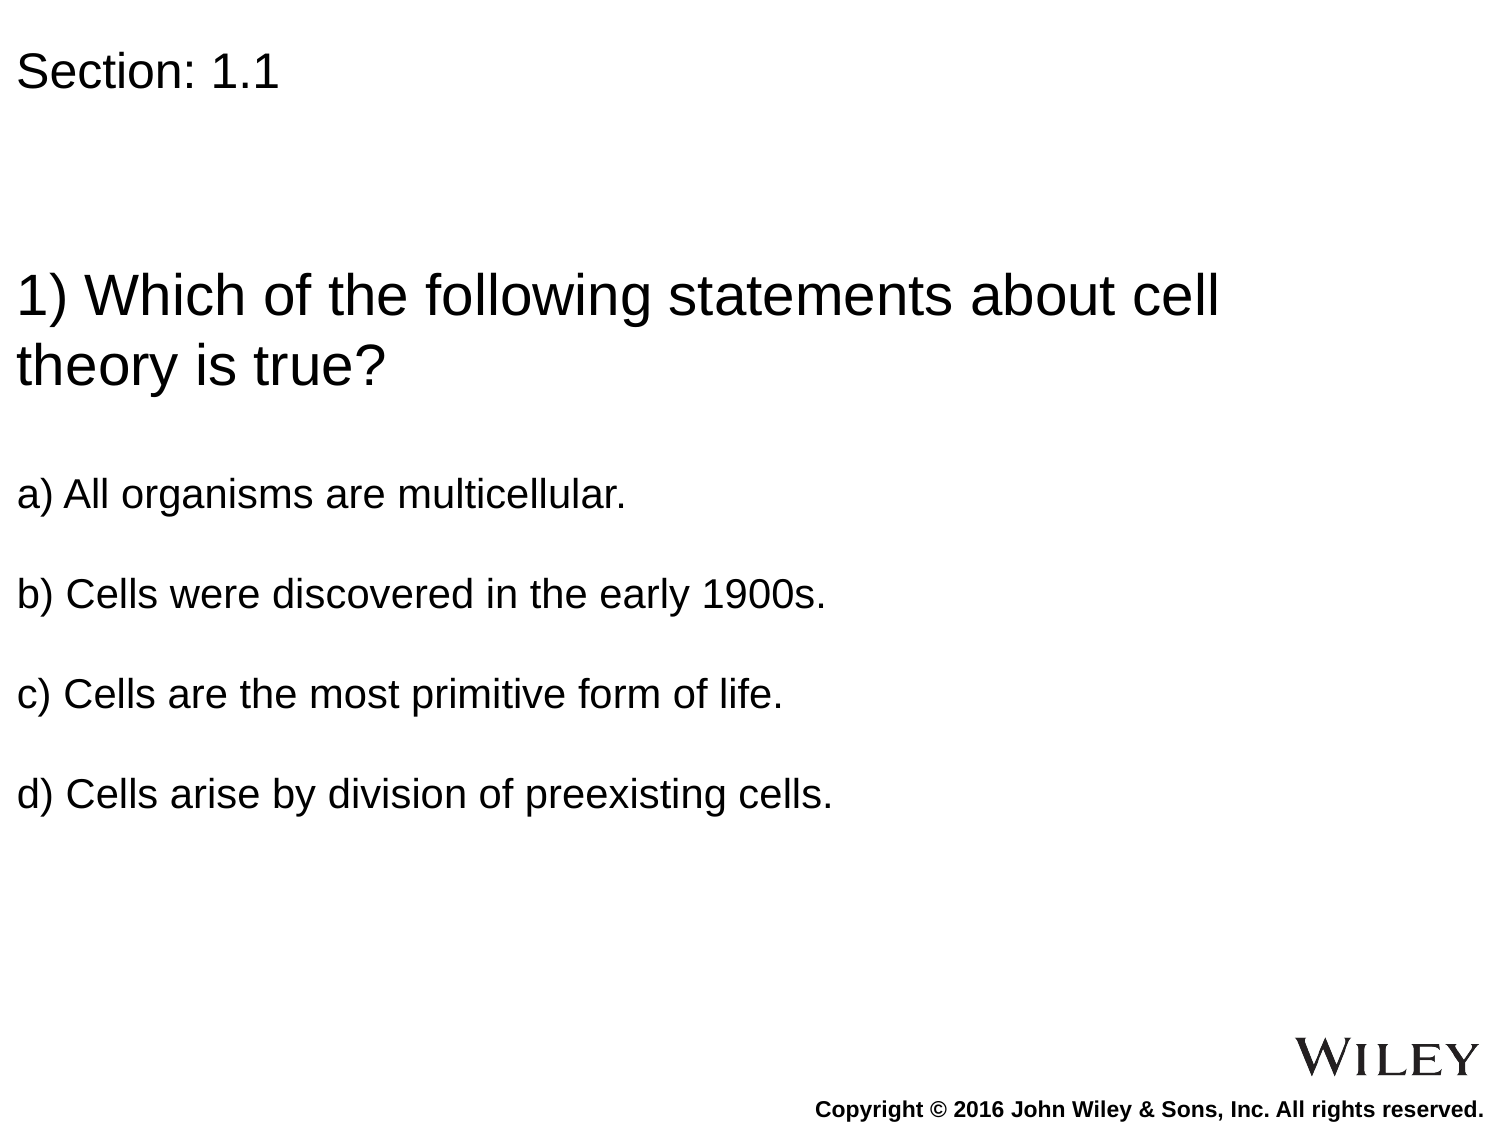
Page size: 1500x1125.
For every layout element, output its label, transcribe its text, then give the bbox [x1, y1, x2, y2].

text_box Section: 1.1 [1, 31, 296, 166]
picture [1292, 1035, 1480, 1069]
text_box 1) Which of the following statements about cell theory is true? a) All organisms are multicellular. b) Cells were discovered in the early 1900s. c) Cells are the most primitive form of life. d) Cells arise by division of preexisting cells. [2, 249, 1415, 925]
footer Copyright © 2016 John Wiley & Sons, Inc. All rights reserved. [750, 1069, 1500, 1125]
